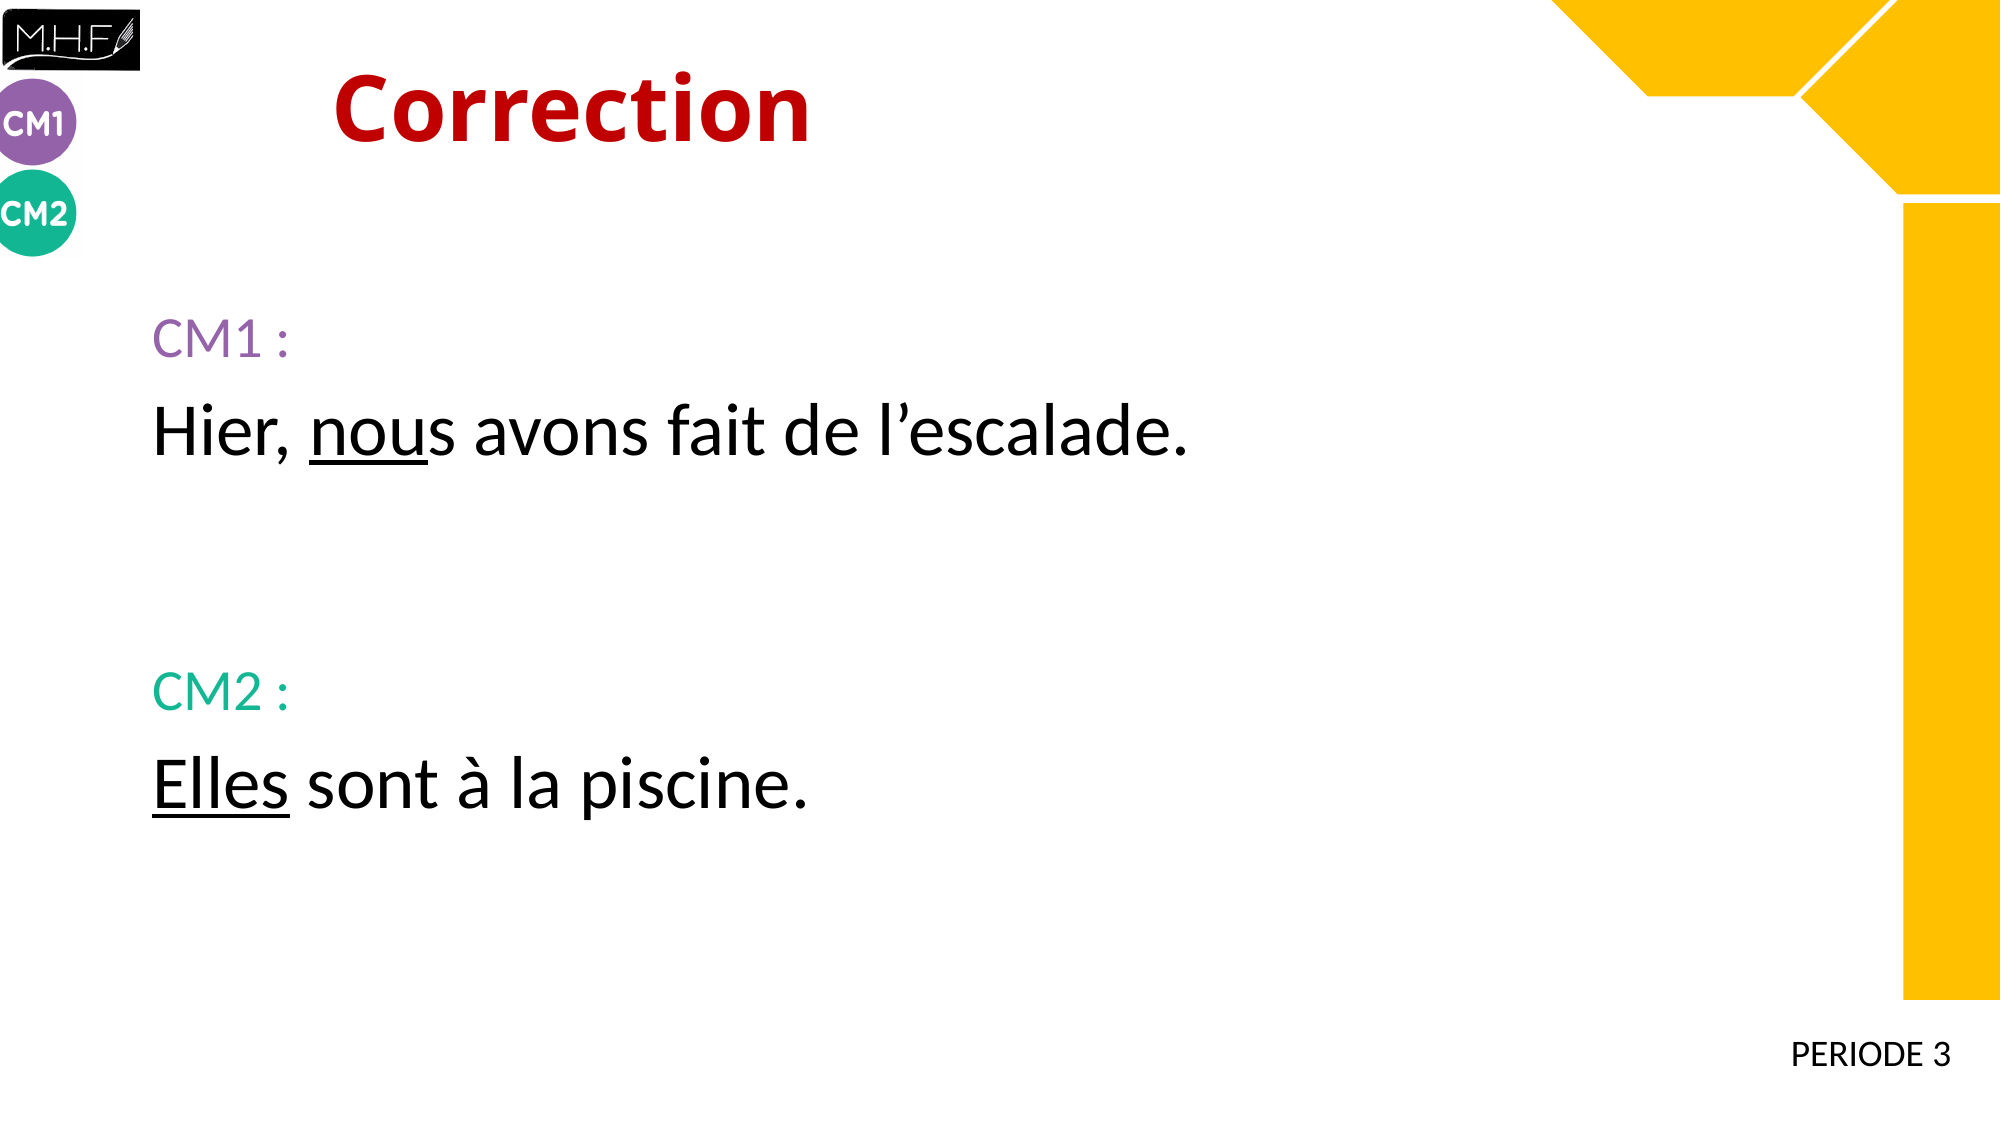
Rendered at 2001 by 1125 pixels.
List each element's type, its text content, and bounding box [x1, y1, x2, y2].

text_box PERIODE 3 [1362, 1021, 1967, 1125]
text_box [1902, 202, 2000, 1001]
text_box [1799, 0, 2000, 196]
title Correction [316, 3, 1863, 221]
text_box [1549, 0, 1892, 98]
picture [0, 7, 140, 259]
list CM1 : Hier, nous avons fait de l’escalade. CM2 : Elles sont à la piscine. [137, 299, 1863, 1014]
